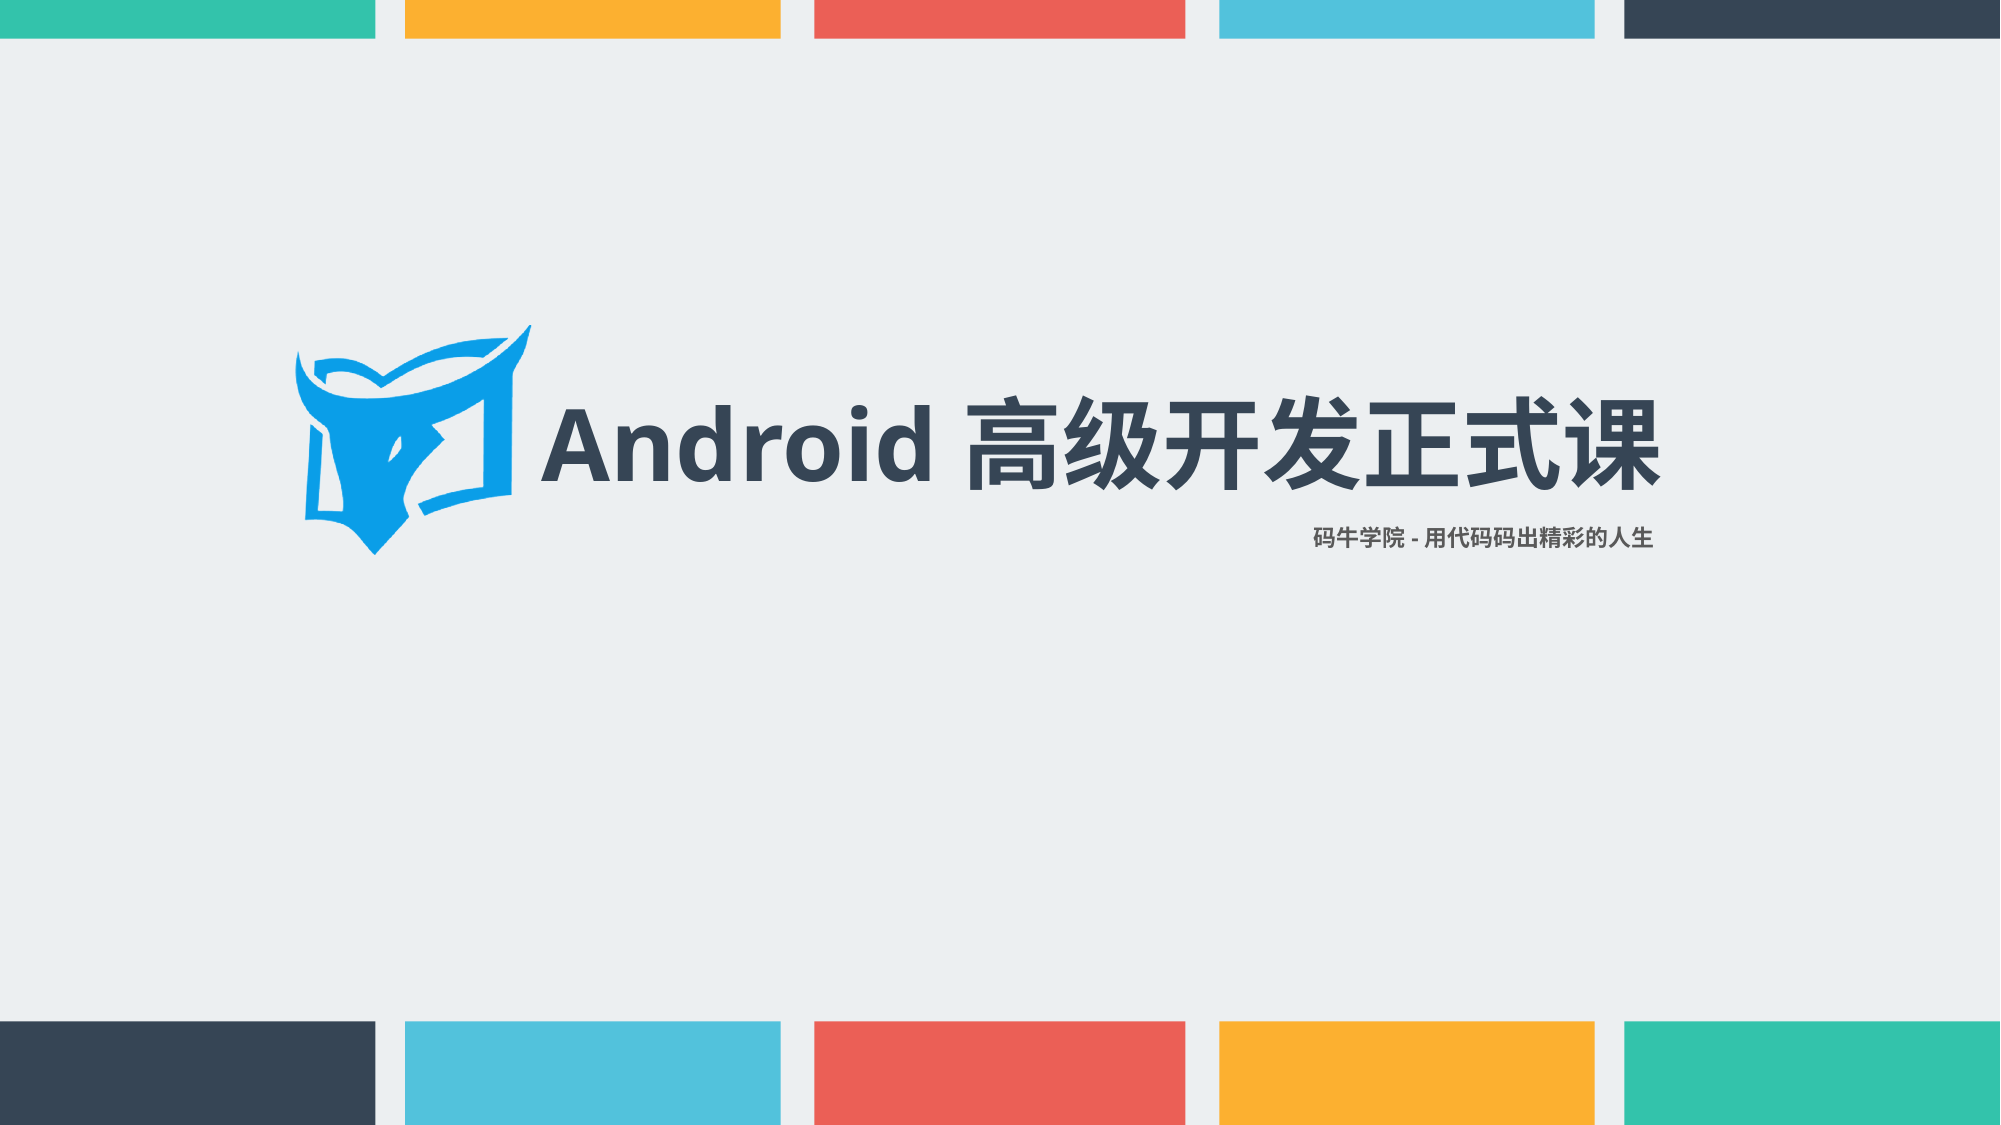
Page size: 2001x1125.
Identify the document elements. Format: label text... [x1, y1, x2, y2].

text_box [814, 0, 1186, 39]
text_box [1624, 1021, 2000, 1125]
text_box 码牛学院-用代码码出精彩的人生 [1299, 510, 1672, 559]
text_box Android高级开发正式课 [566, 374, 1745, 509]
text_box [405, 1021, 781, 1125]
text_box [0, 0, 376, 39]
text_box [1219, 0, 1595, 39]
text_box [814, 1021, 1186, 1125]
text_box [1624, 0, 2000, 39]
picture [259, 286, 566, 593]
text_box [1219, 1021, 1595, 1125]
text_box [0, 1021, 376, 1125]
text_box [405, 0, 781, 39]
